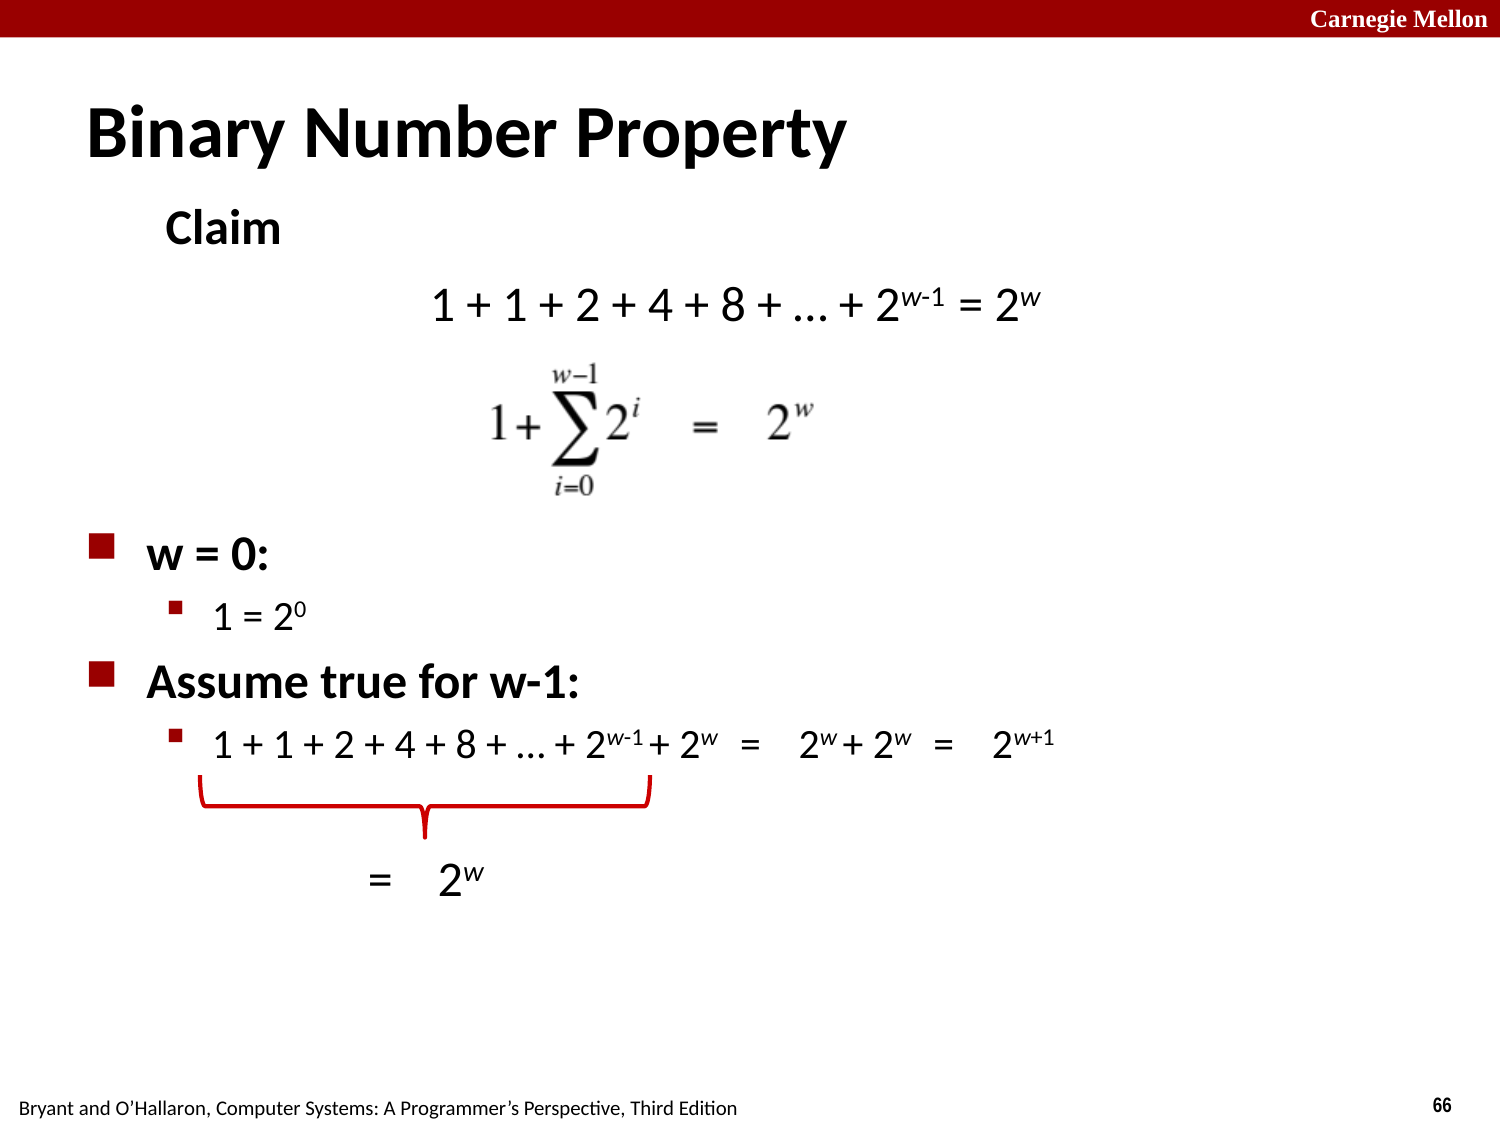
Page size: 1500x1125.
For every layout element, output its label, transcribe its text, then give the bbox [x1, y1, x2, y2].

text_box 1 + 1 + 2 + 4 + 8 + … + 2w-1 = 2w [415, 263, 1056, 339]
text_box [199, 774, 651, 915]
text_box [462, 342, 849, 512]
title Binary Number Property [71, 80, 1076, 176]
text_box Claim [150, 187, 297, 263]
list w = 0: 1 = 20 Assume true for w-1: 1 + 1 + 2 + 4 + 8 + … + 2w-1 + 2w = 2w + 2w = 2w+1 [74, 512, 1438, 1088]
